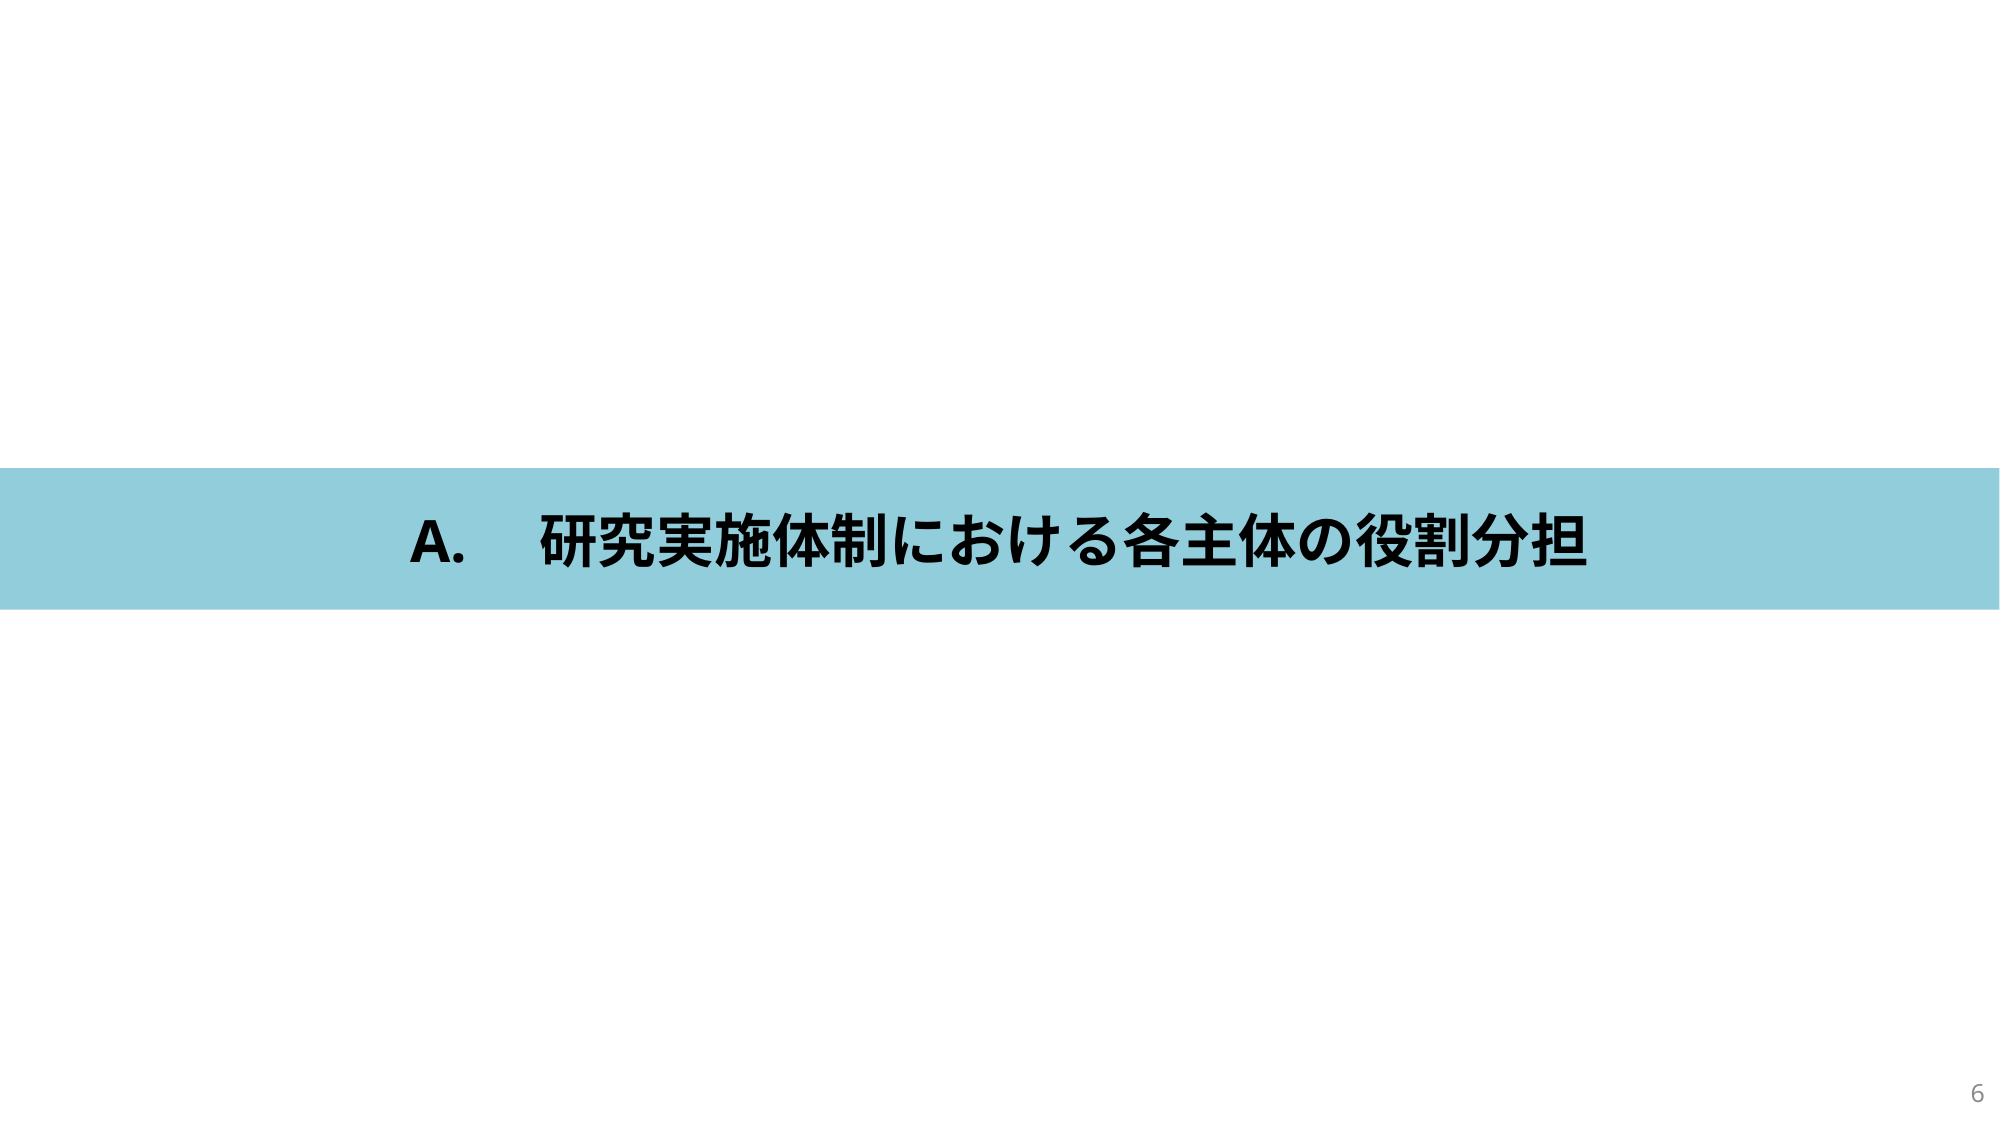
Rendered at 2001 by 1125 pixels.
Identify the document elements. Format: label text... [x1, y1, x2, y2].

title A. 研究実施体制における各主体の役割分担 [0, 468, 2000, 610]
slide_number 5 [1533, 1064, 2000, 1124]
